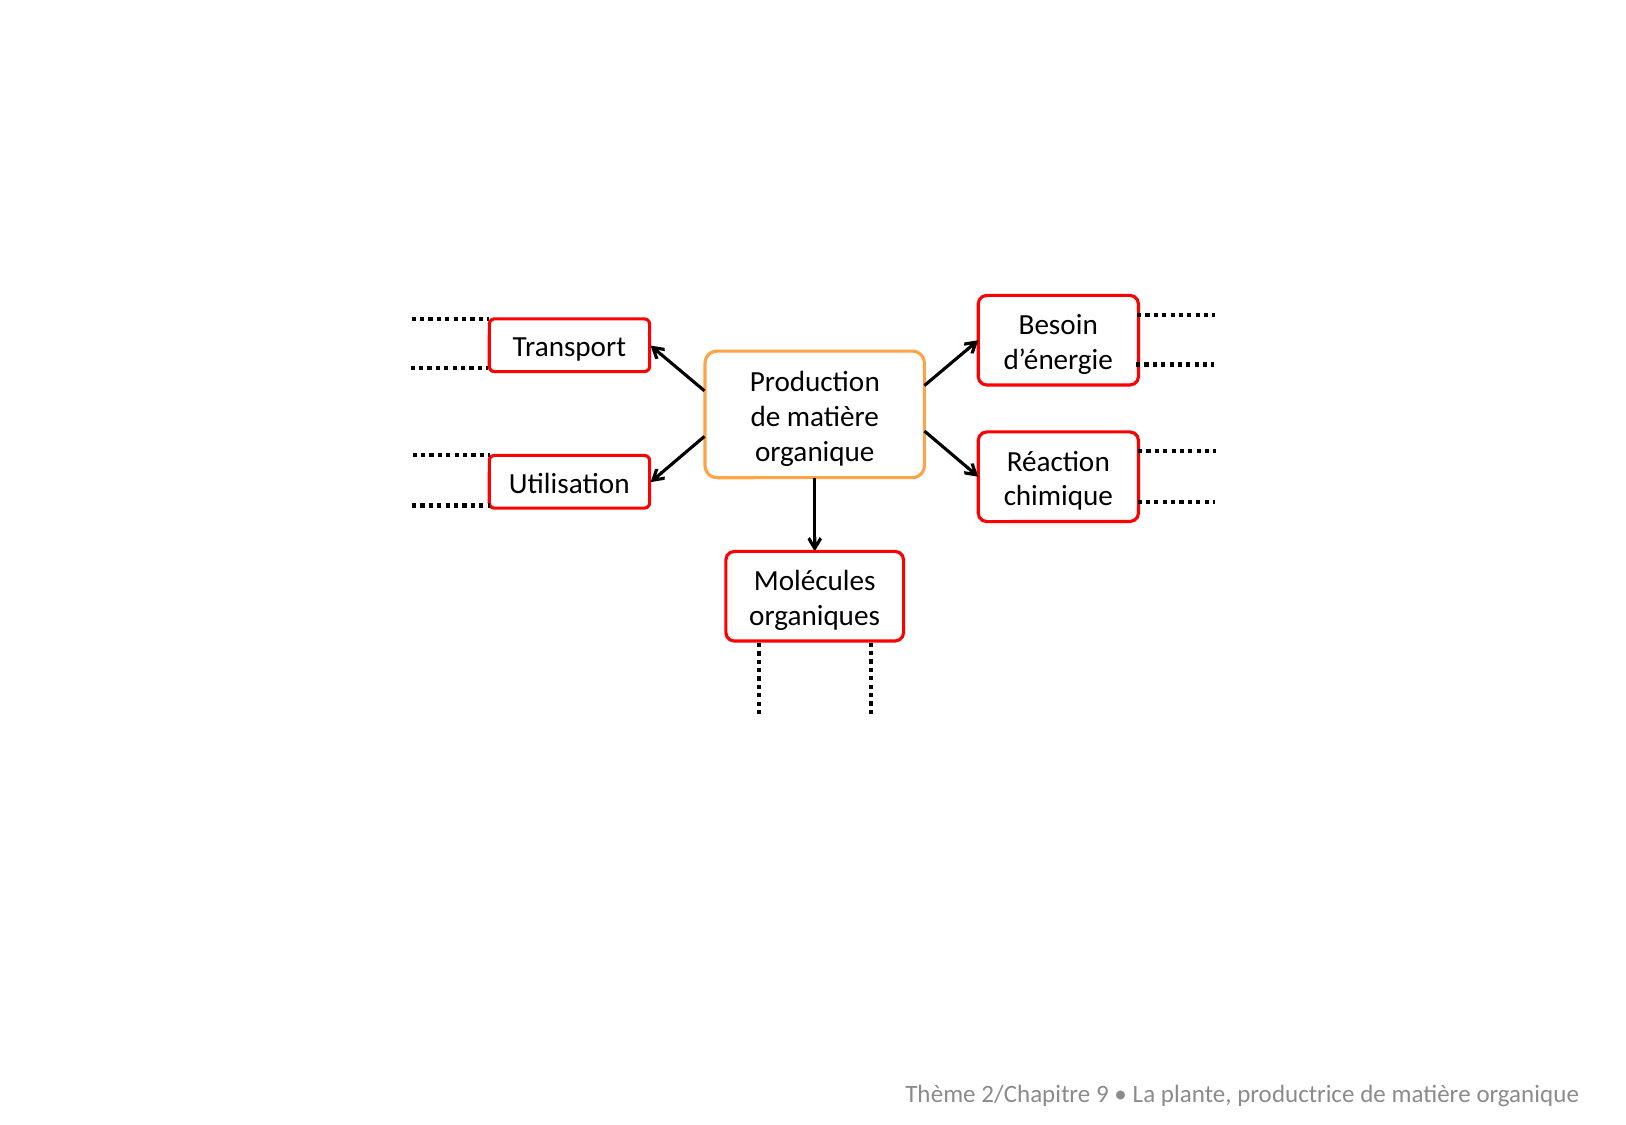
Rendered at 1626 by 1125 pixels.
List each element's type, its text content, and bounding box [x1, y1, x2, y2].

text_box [924, 431, 979, 477]
text_box Molécules organiques [725, 551, 904, 642]
text_box Besoin d’énergie [978, 295, 1139, 386]
text_box Utilisation [489, 455, 650, 509]
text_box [924, 340, 979, 386]
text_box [650, 345, 705, 391]
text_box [650, 436, 705, 483]
footer Thème 2/Chapitre 9 • La plante, productrice de matière organique [0, 1071, 1625, 1125]
text_box Transport [489, 318, 650, 372]
text_box Production de matière organique [705, 351, 925, 478]
text_box Réaction chimique [978, 431, 1139, 522]
